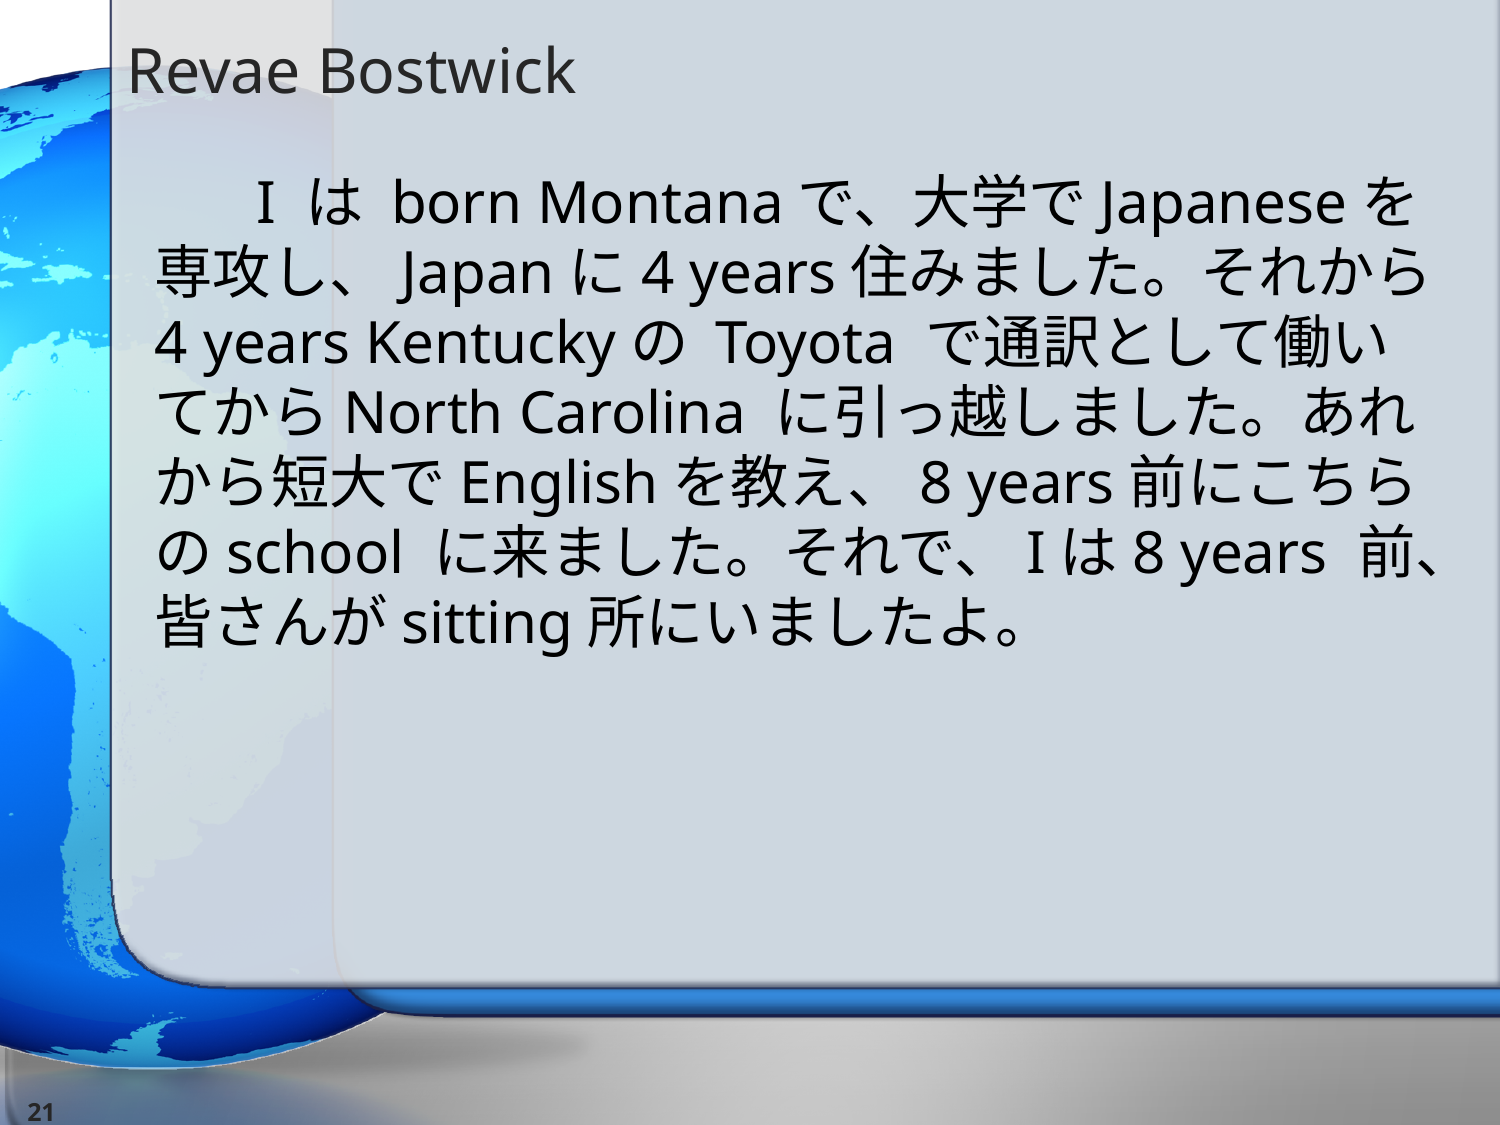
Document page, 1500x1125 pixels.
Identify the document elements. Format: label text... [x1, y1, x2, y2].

picture [0, 0, 1500, 1125]
slide_number 21 [12, 1088, 363, 1125]
list I は born Montanaで、大学でJapaneseを専攻し、Japanに4 years住みました。それから4 years Kentuckyの Toyota で通訳として働いてからNorth Carolina に引っ越しました。あれから短大でEnglishを教え、8 years前にこちらのschool に来ました。それで、Iは8 years 前、皆さんがsitting所にいましたよ。 [111, 157, 1462, 988]
title Revae Bostwick [111, 12, 1450, 125]
